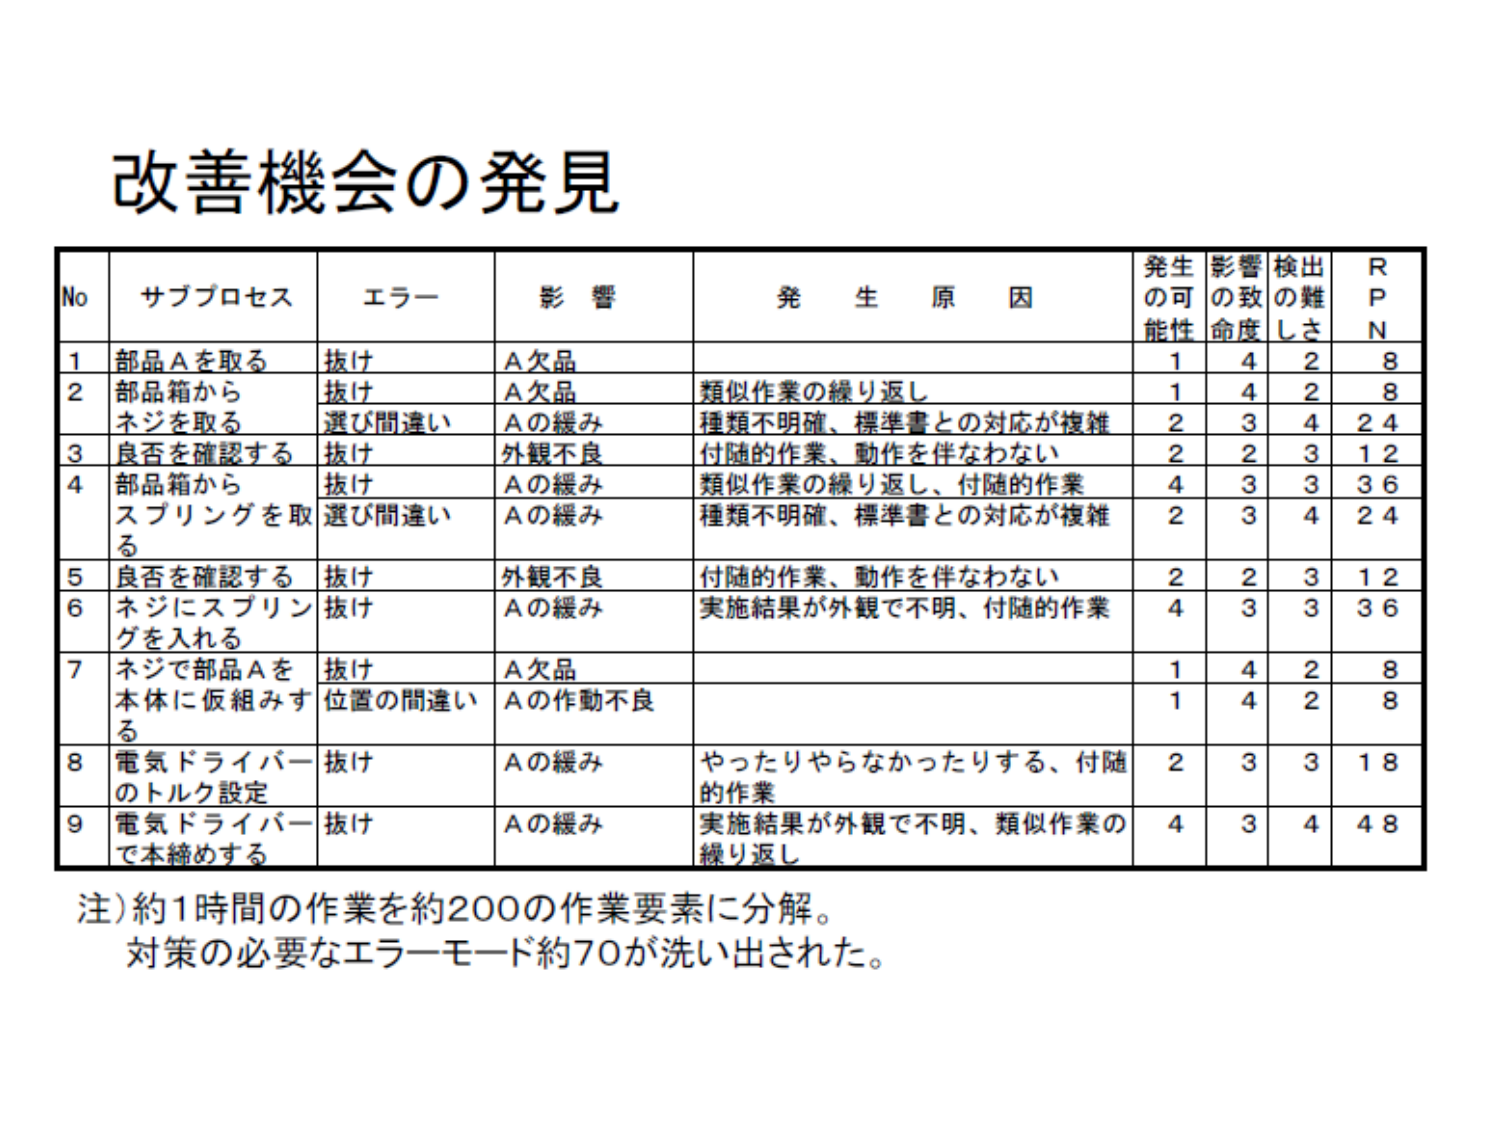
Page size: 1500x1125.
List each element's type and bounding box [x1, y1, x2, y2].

picture [47, 137, 1439, 995]
